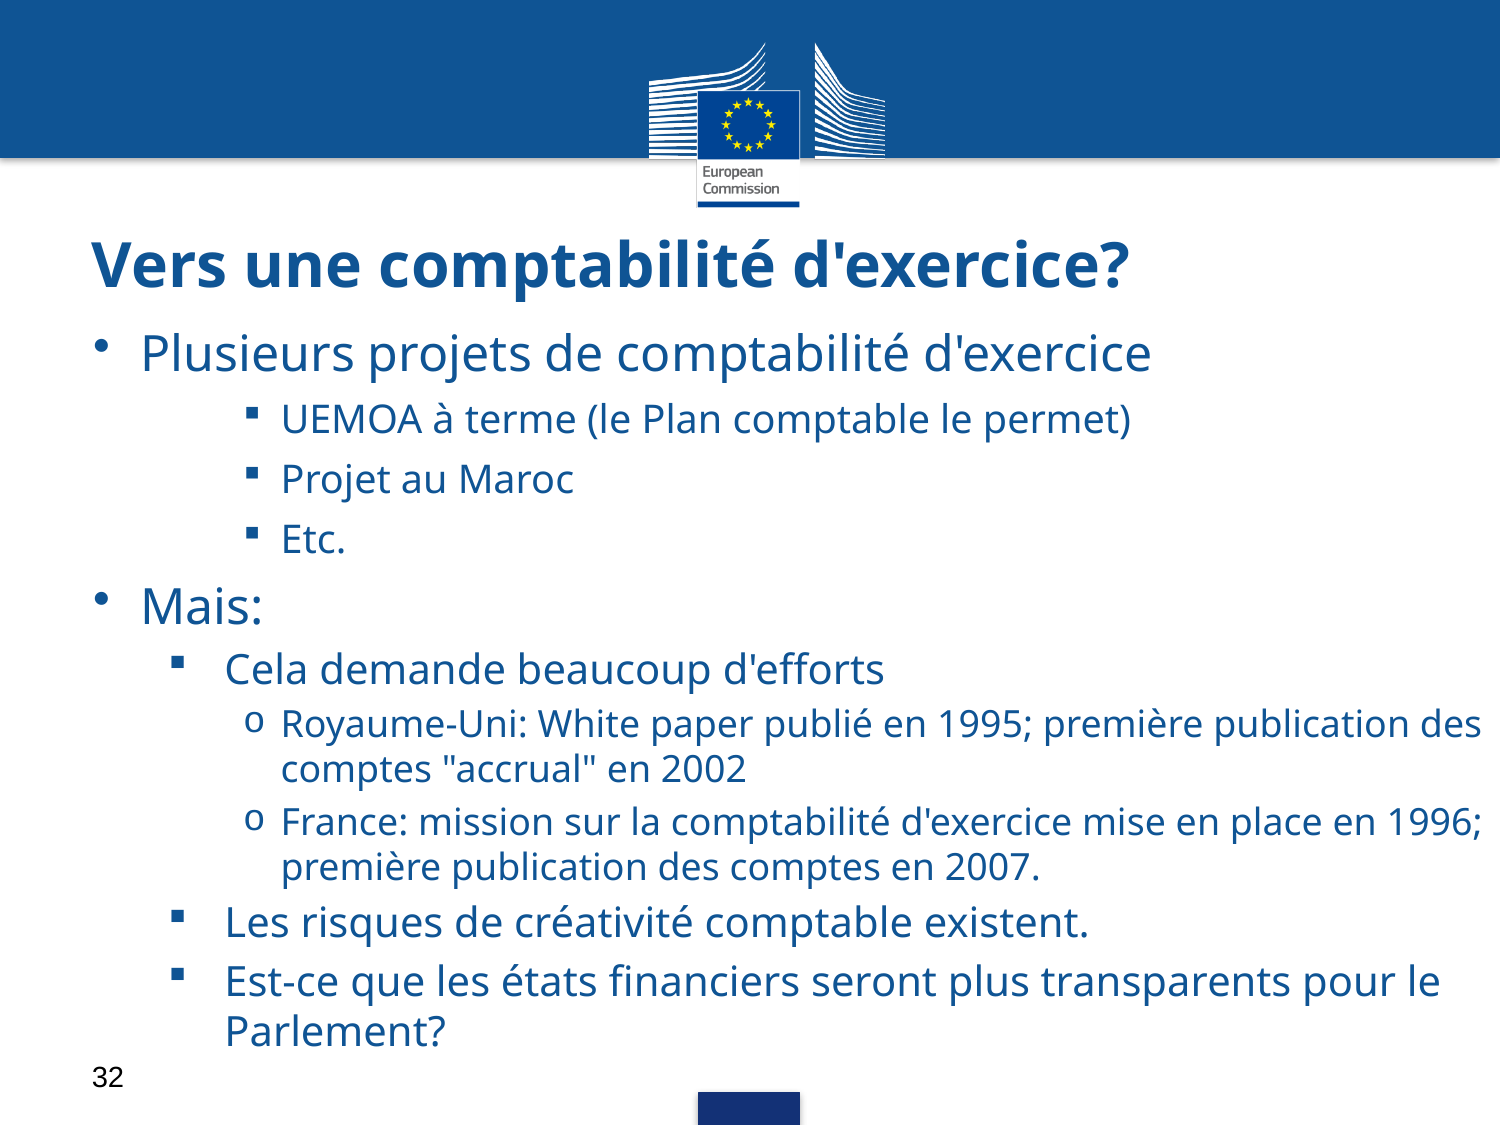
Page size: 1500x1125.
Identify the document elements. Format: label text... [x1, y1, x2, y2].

slide_number 32 [76, 1022, 553, 1102]
title Vers une comptabilité d'exercice? [17, 168, 1296, 314]
list Plusieurs projets de comptabilité d'exercice UEMOA à terme (le Plan comptable le permet) Projet au Maroc Etc. Mais: Cela demande beaucoup d'efforts Royaume-Uni: White paper publié en 1995; première publication des comptes "accrual" en 2002 France: mission sur la comptabilité d'exercice mise en place en 1996; première publication des comptes en 2007. Les risques de créativité comptable existent. Est-ce que les états financiers seront plus transparents pour le Parlement? [2, 314, 1500, 929]
picture [649, 42, 885, 168]
